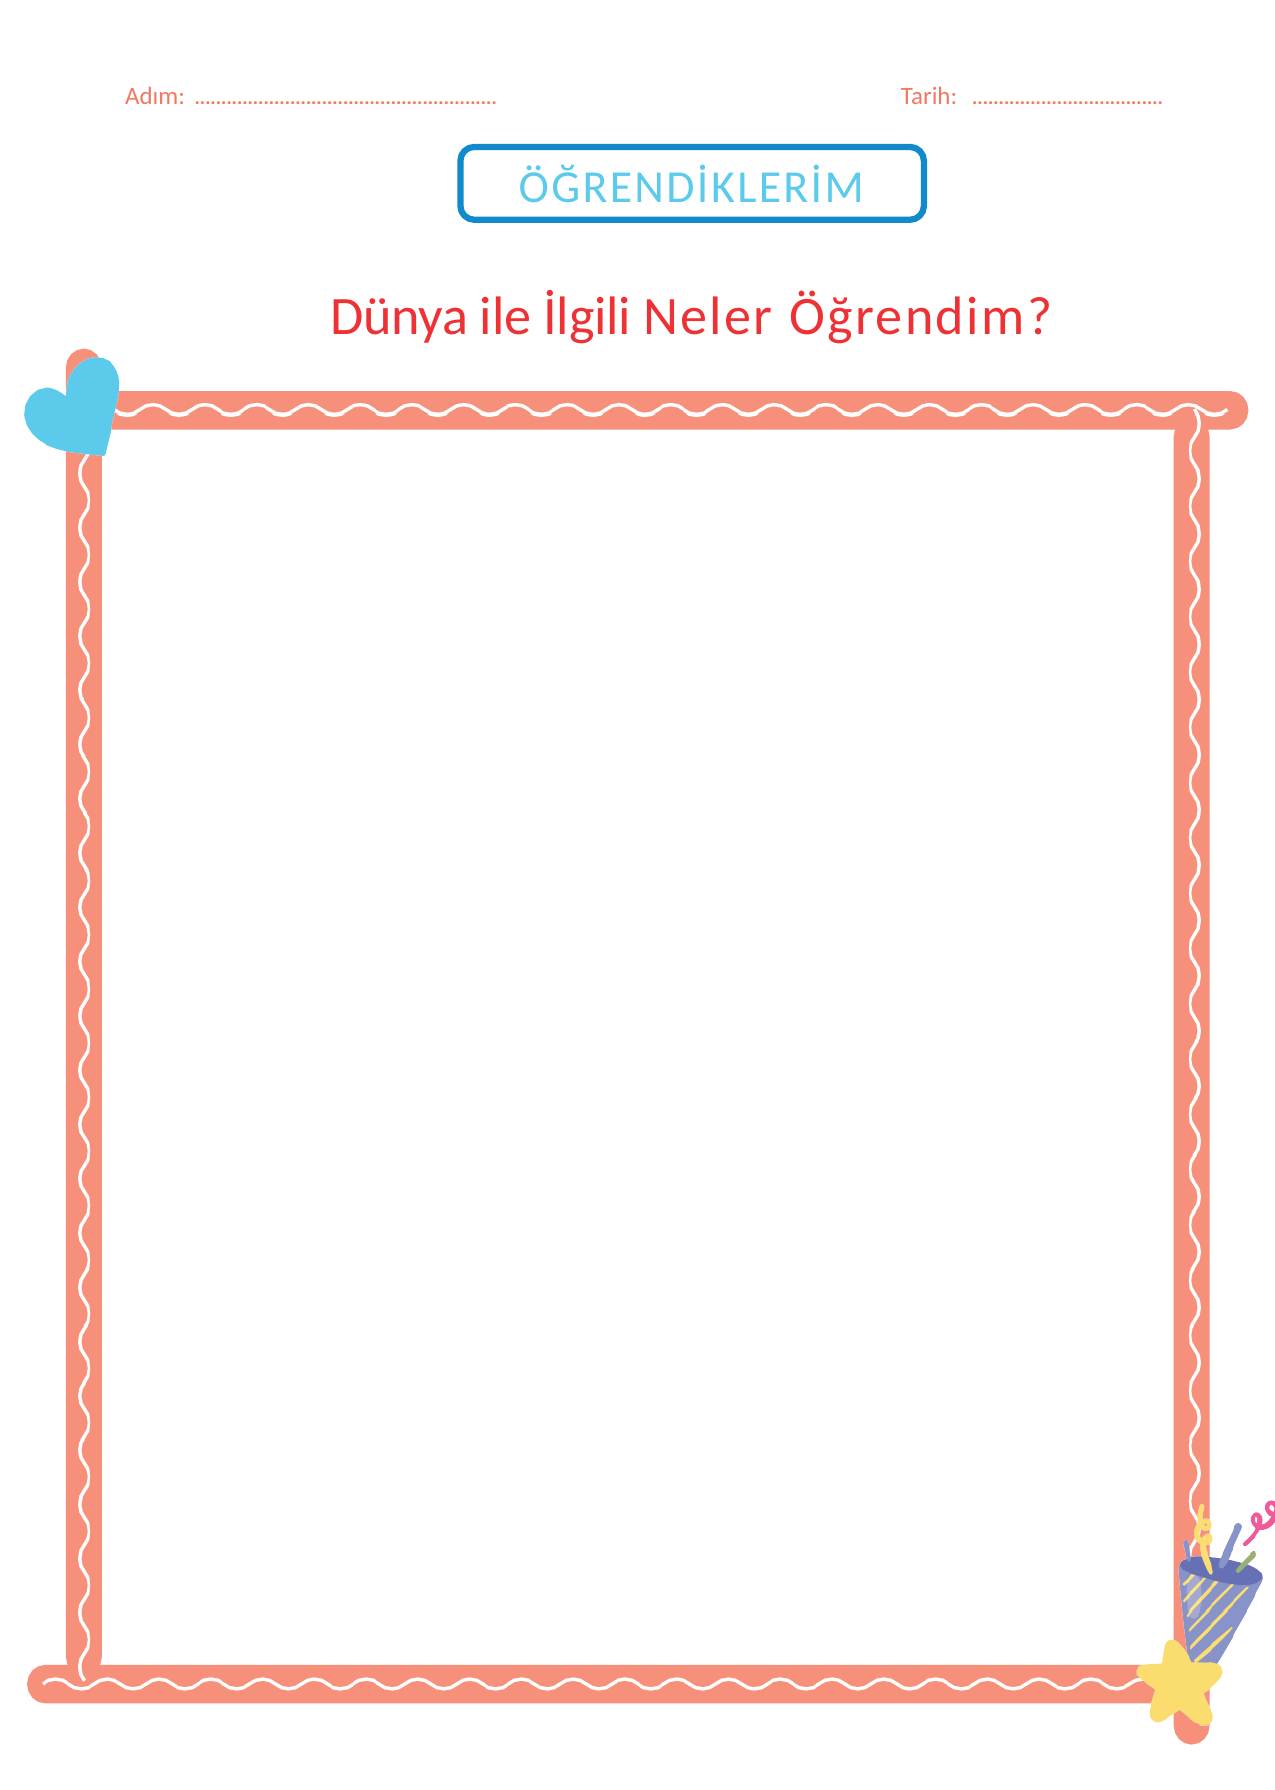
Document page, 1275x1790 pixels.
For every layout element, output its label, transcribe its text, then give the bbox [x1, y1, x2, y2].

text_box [24, 348, 1275, 1745]
text_box ÖĞRENDİKLERİM Dünya ile İlgili Neler Öğrendim? [275, 154, 1110, 346]
text_box Tarih: .................................... [898, 77, 1171, 110]
text_box Adım: ......................................................... [122, 77, 505, 110]
text_box [462, 146, 922, 154]
